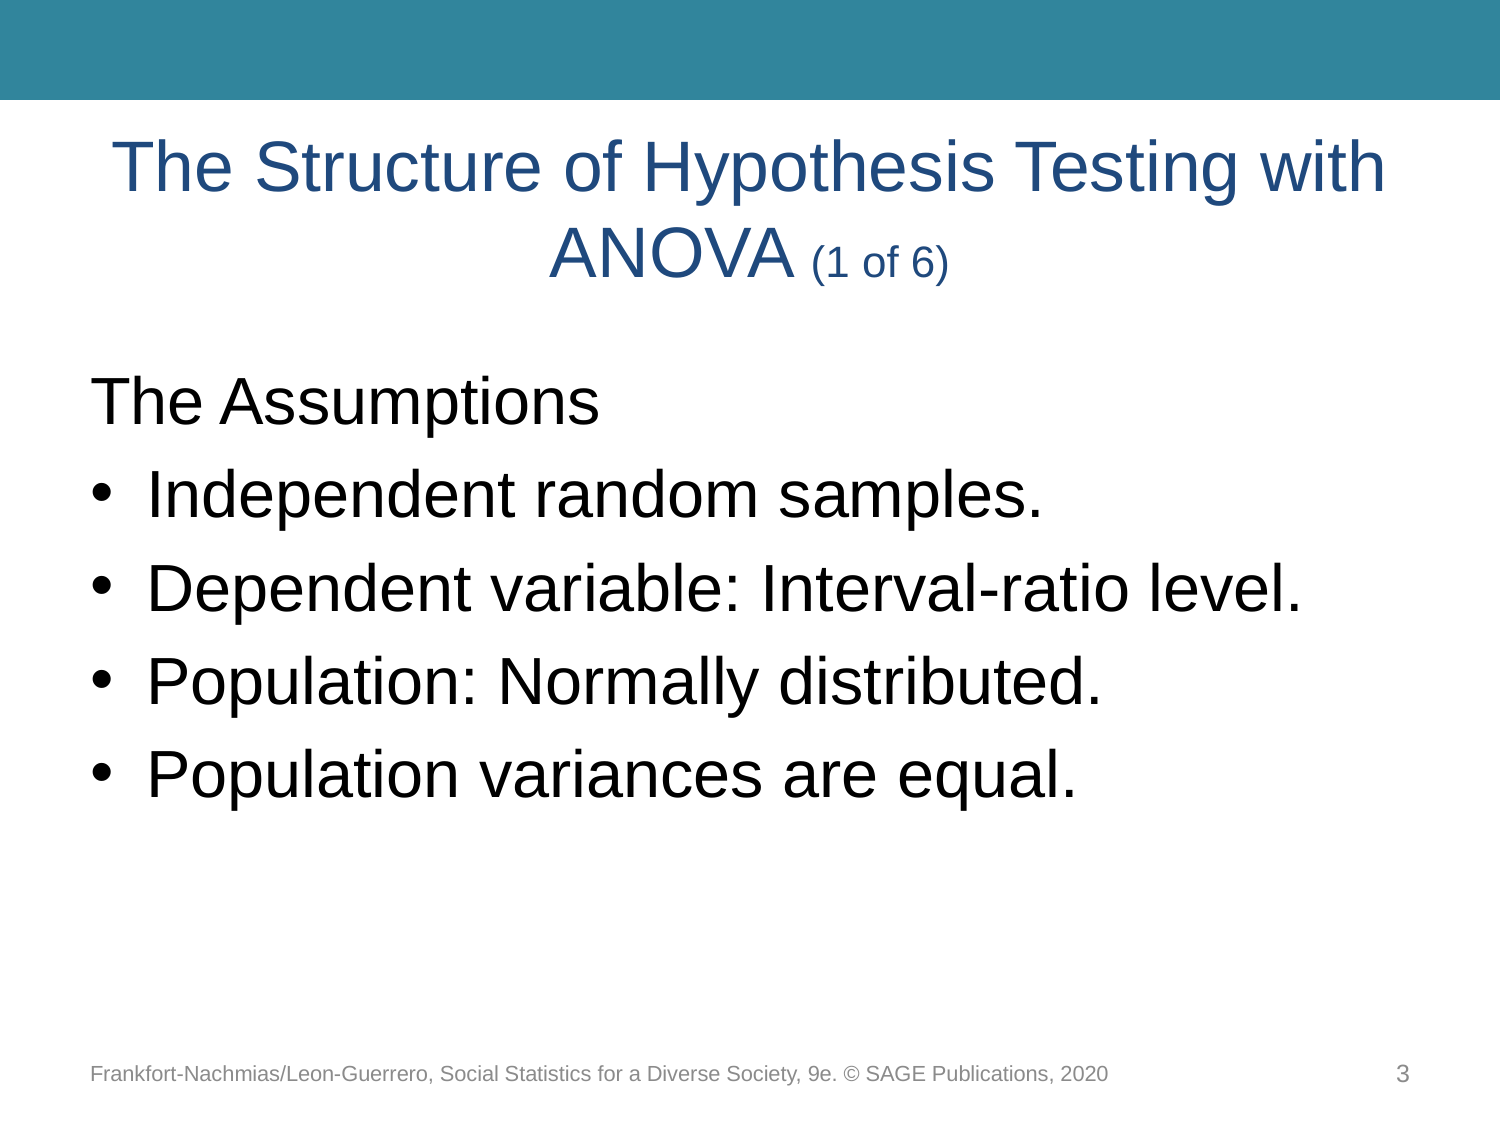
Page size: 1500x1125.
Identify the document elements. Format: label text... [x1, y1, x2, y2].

list The Assumptions Independent random samples. Dependent variable: Interval-ratio level. Population: Normally distributed. Population variances are equal. [75, 350, 1425, 1005]
title The Structure of Hypothesis Testing with ANOVA (1 of 6) [0, 112, 1500, 300]
slide_number 3 [1350, 1042, 1425, 1103]
footer Frankfort-Nachmias/Leon-Guerrero, Social Statistics for a Diverse Society, 9e. © SAGE Publications, 2020 [75, 1042, 1313, 1103]
